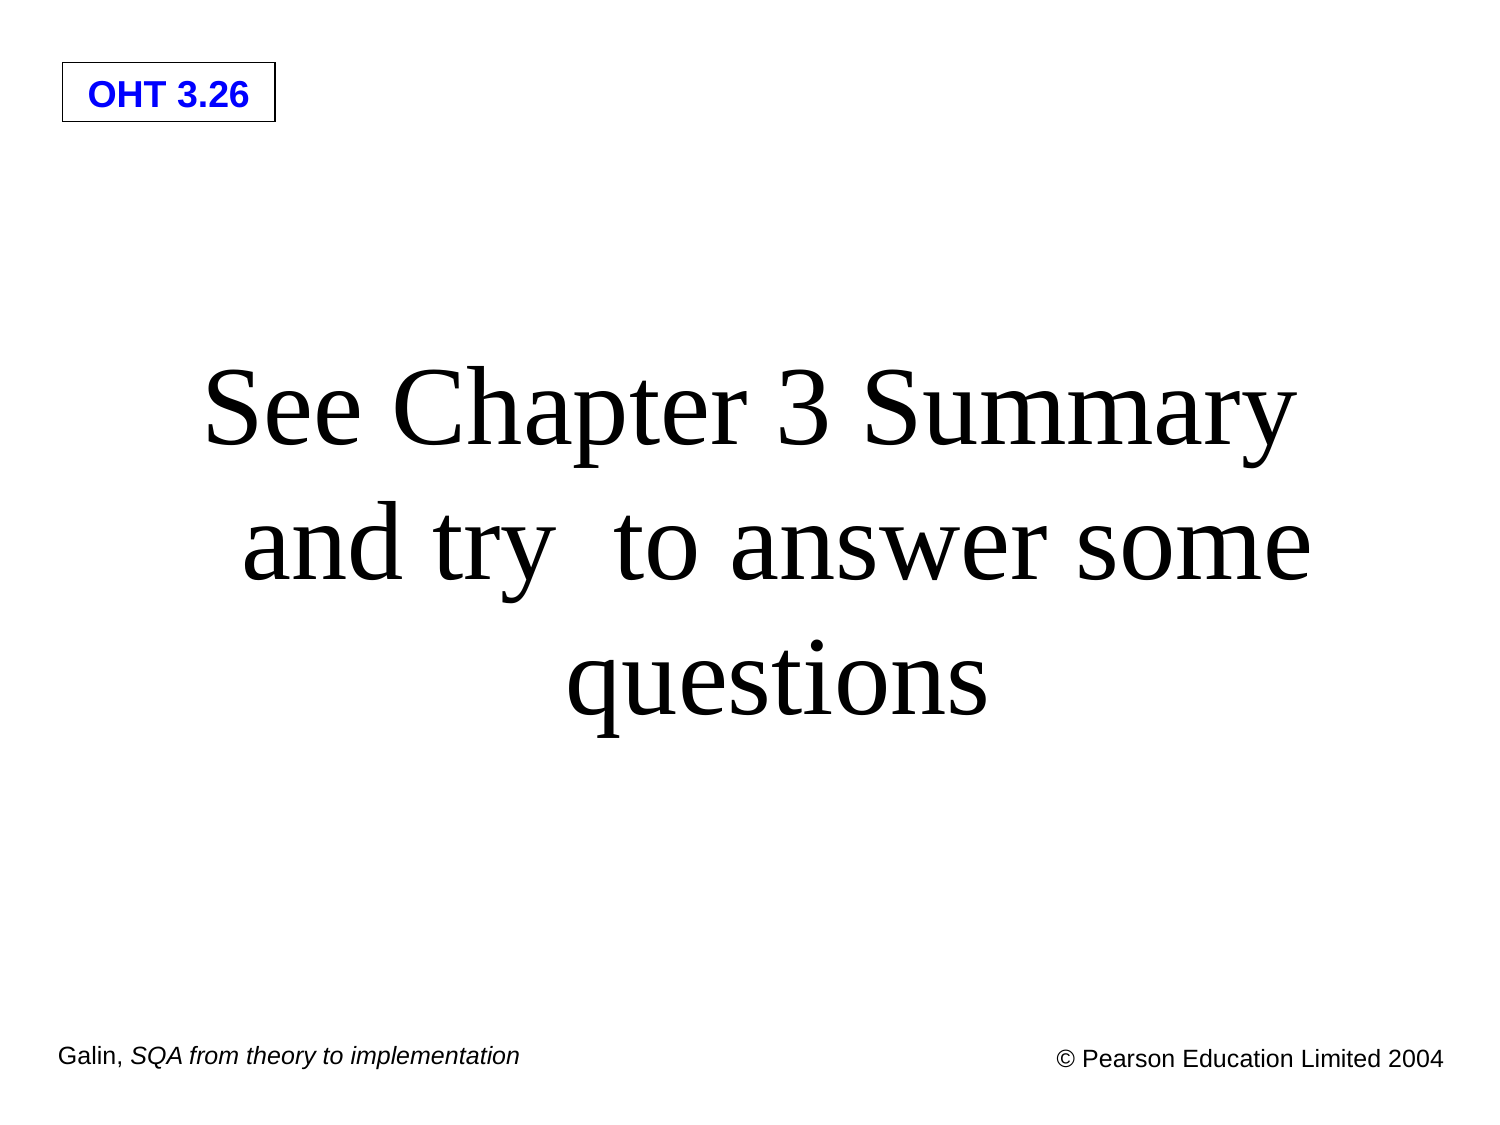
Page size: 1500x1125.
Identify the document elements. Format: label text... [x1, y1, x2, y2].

list See Chapter 3 Summary and try to answer some questions [112, 324, 1388, 1001]
